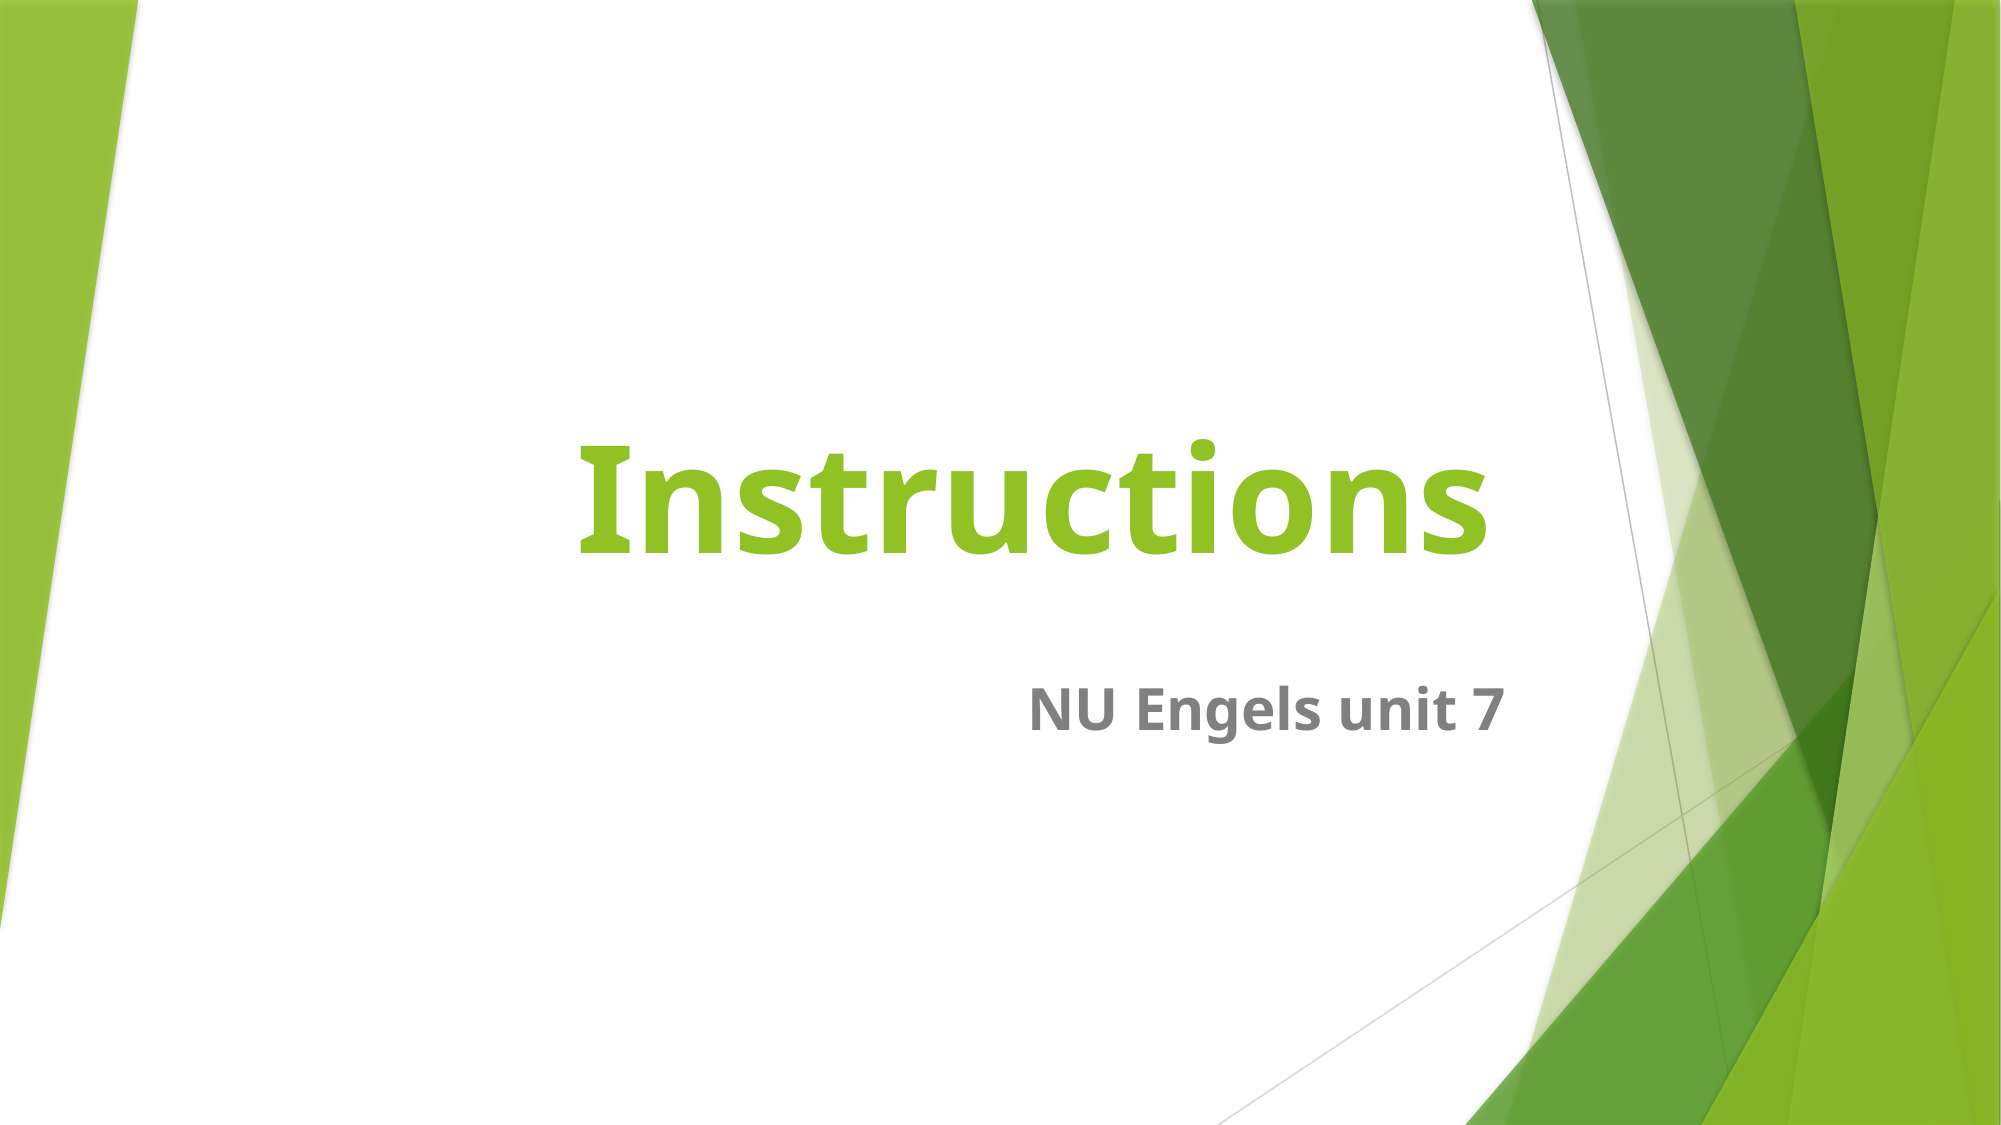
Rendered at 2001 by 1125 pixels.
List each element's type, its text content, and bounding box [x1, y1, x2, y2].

title Instructions [233, 320, 1508, 591]
subtitle NU Engels unit 7 [247, 664, 1522, 845]
